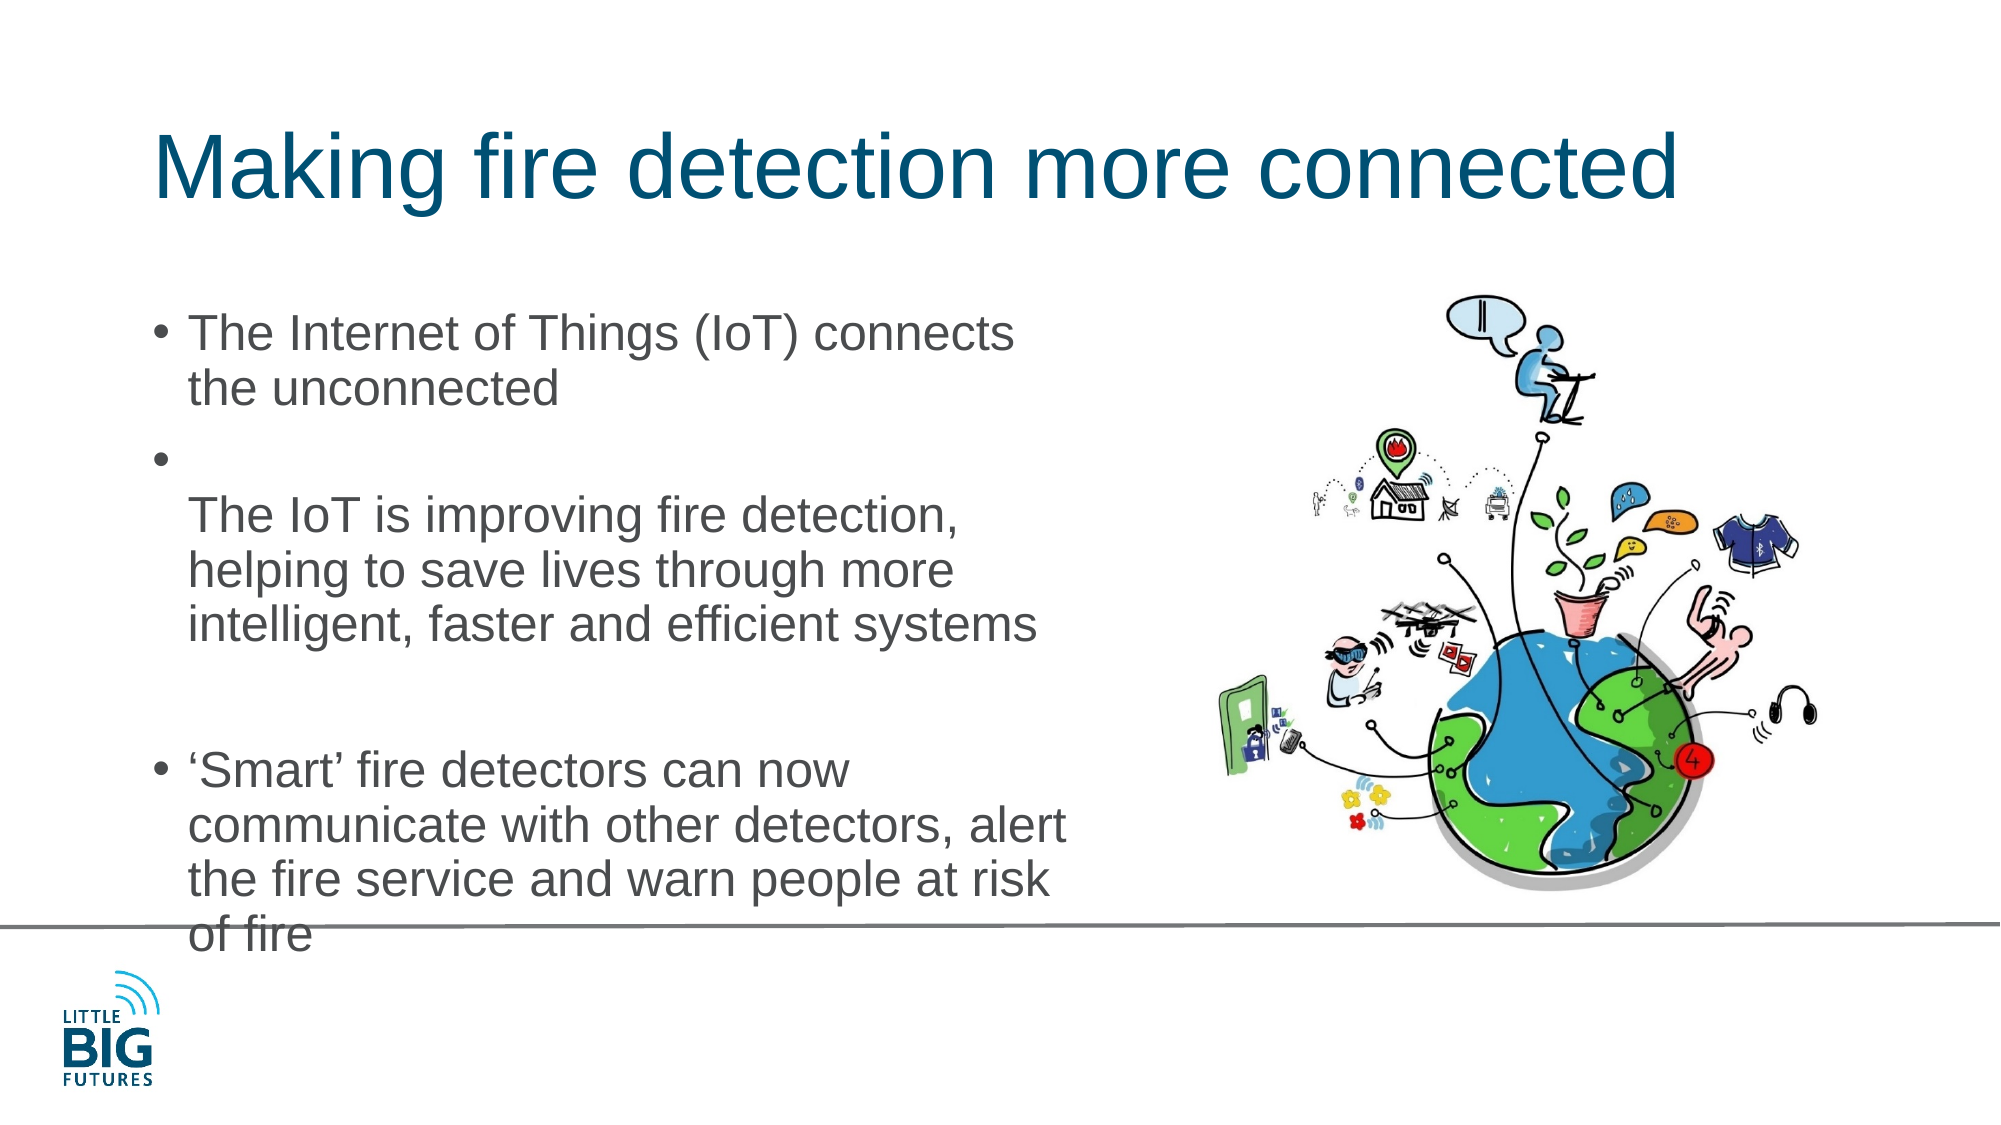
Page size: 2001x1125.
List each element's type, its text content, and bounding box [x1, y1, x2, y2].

title Making fire detection more connected [137, 59, 1863, 278]
picture [1189, 277, 1851, 912]
picture [27, 938, 196, 1118]
list The Internet of Things (IoT) connects the unconnected The IoT is improving fire detection, helping to save lives through more intelligent, faster and efficient systems ‘Smart’ fire detectors can now communicate with other detectors, alert the fire service and warn people at risk of fire [137, 299, 1094, 978]
